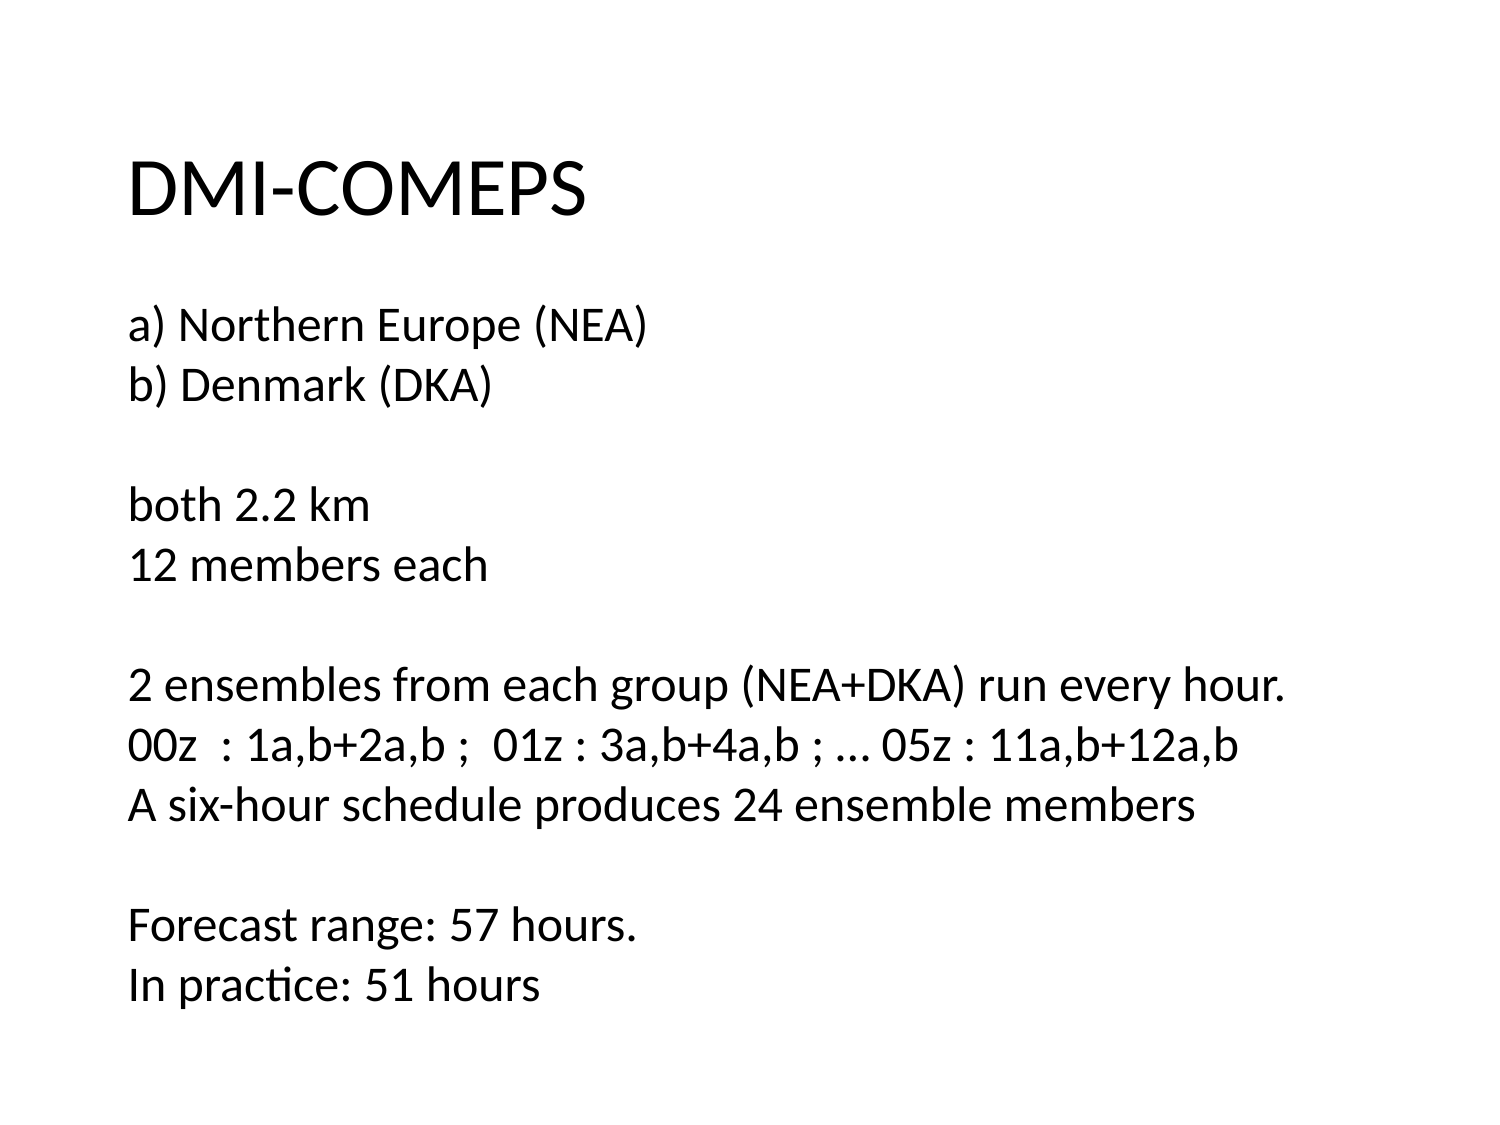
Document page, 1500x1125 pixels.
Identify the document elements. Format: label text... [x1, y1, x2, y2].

title DMI-COMEPS a) Northern Europe (NEA) b) Denmark (DKA) both 2.2 km 12 members each 2 ensembles from each group (NEA+DKA) run every hour. 00z : 1a,b+2a,b ; 01z : 3a,b+4a,b ; … 05z : 11a,b+12a,b A six-hour schedule produces 24 ensemble members Forecast range: 57 hours. In practice: 51 hours [112, 451, 1388, 693]
